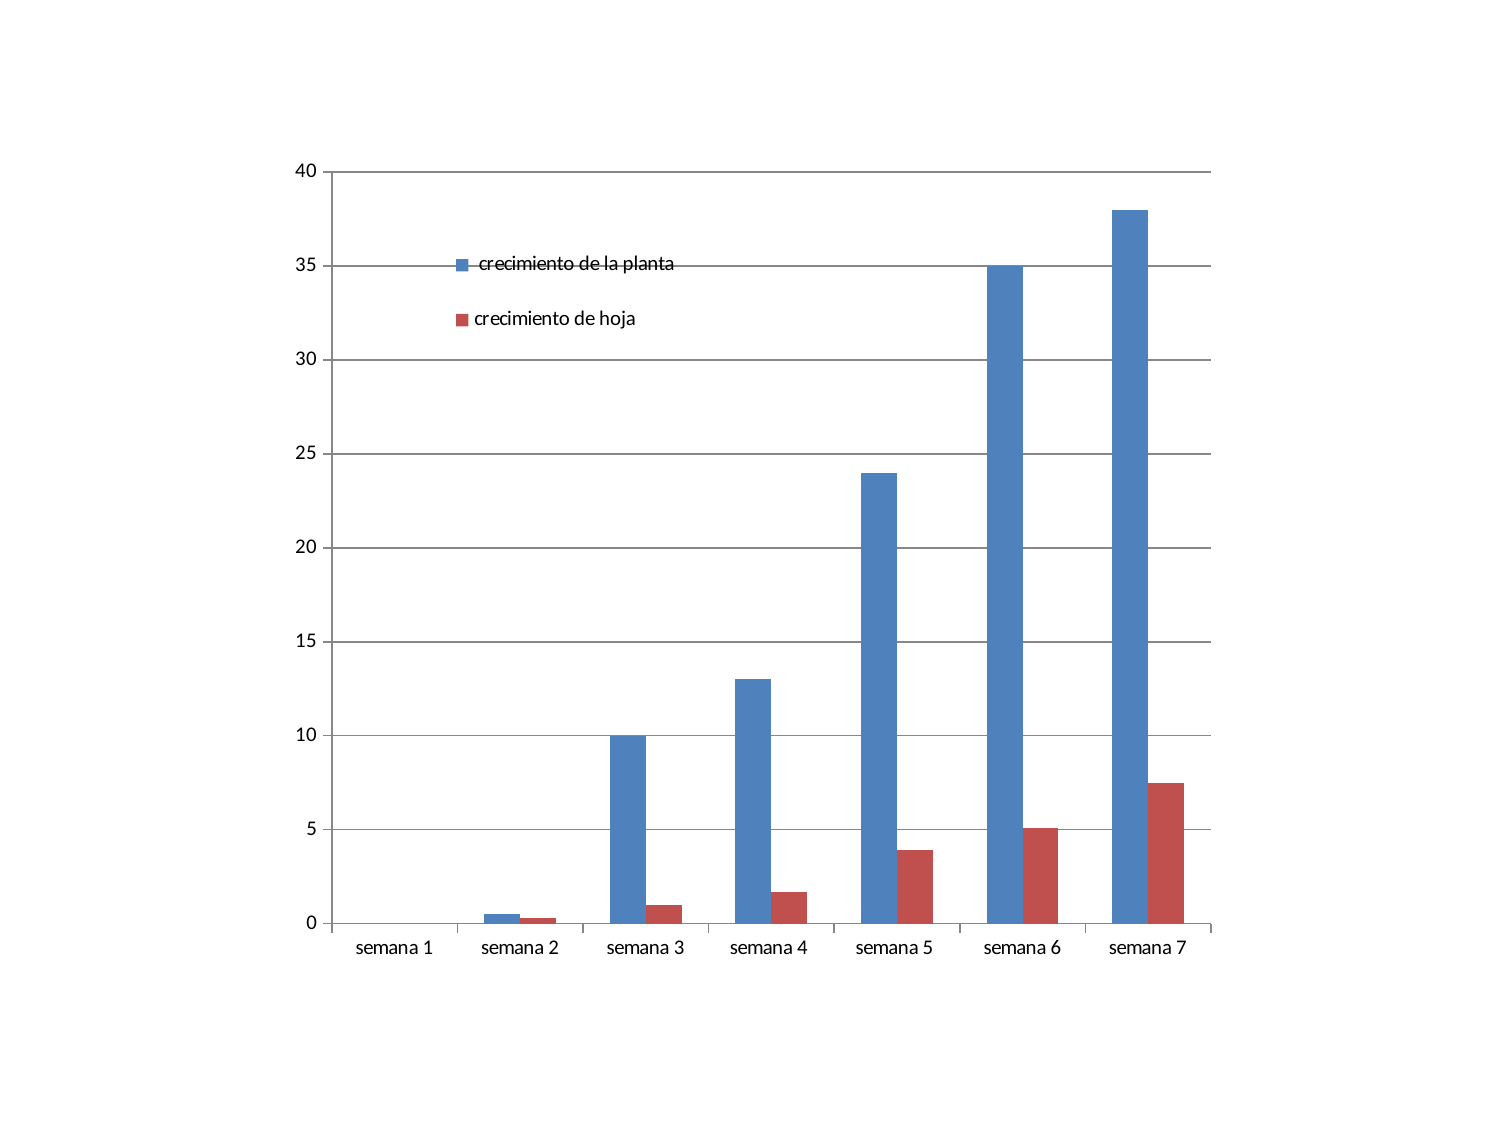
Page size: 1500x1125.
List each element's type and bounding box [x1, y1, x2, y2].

chart [288, 159, 1212, 966]
